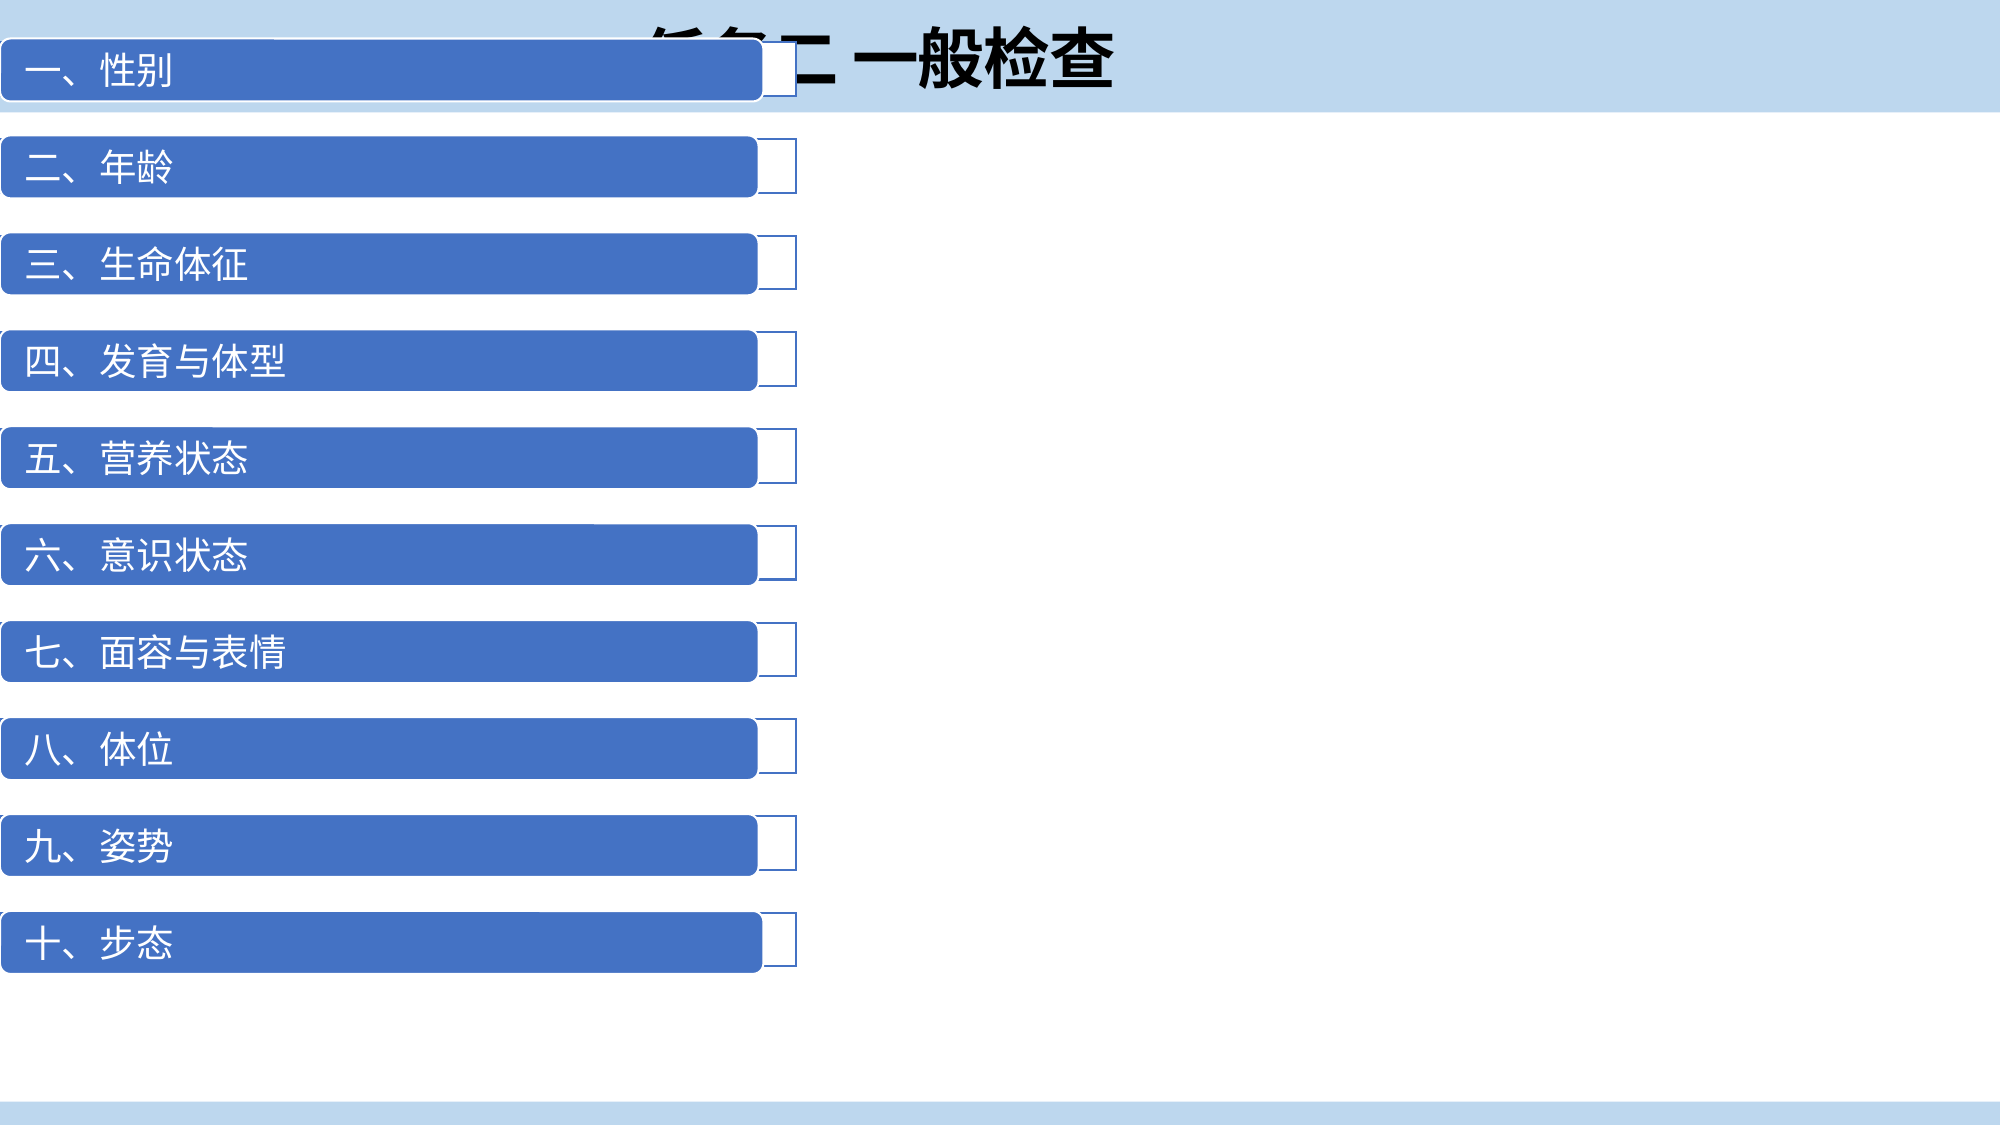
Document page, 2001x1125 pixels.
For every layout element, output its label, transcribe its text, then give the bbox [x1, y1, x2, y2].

text_box 任务二 一般检查 [628, 11, 1372, 104]
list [514, 82, 1311, 1060]
